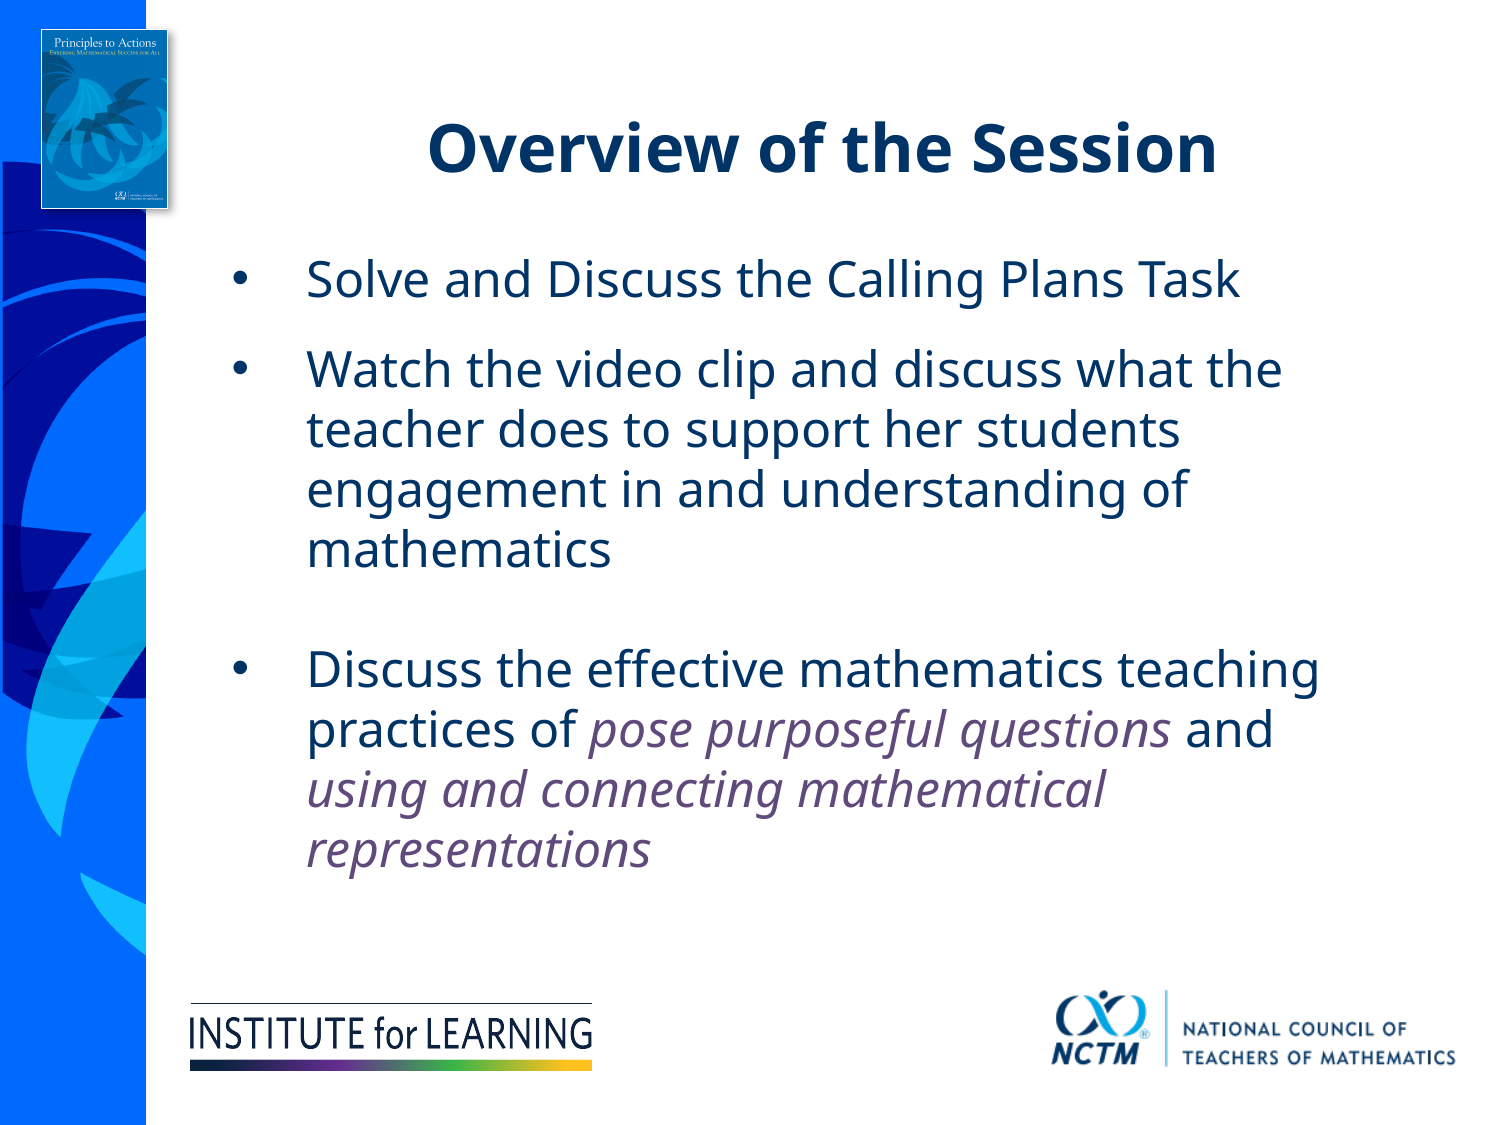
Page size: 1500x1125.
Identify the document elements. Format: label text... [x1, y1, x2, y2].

picture [190, 1003, 592, 1072]
text_box Overview of the Session [151, 52, 1500, 240]
text_box Solve and Discuss the Calling Plans Task Watch the video clip and discuss what the teacher does to support her students engagement in and understanding of mathematics Discuss the effective mathematics teaching practices of pose purposeful questions and using and connecting mathematical representations [216, 239, 1371, 928]
picture [0, 0, 168, 1125]
picture [1034, 969, 1474, 1085]
